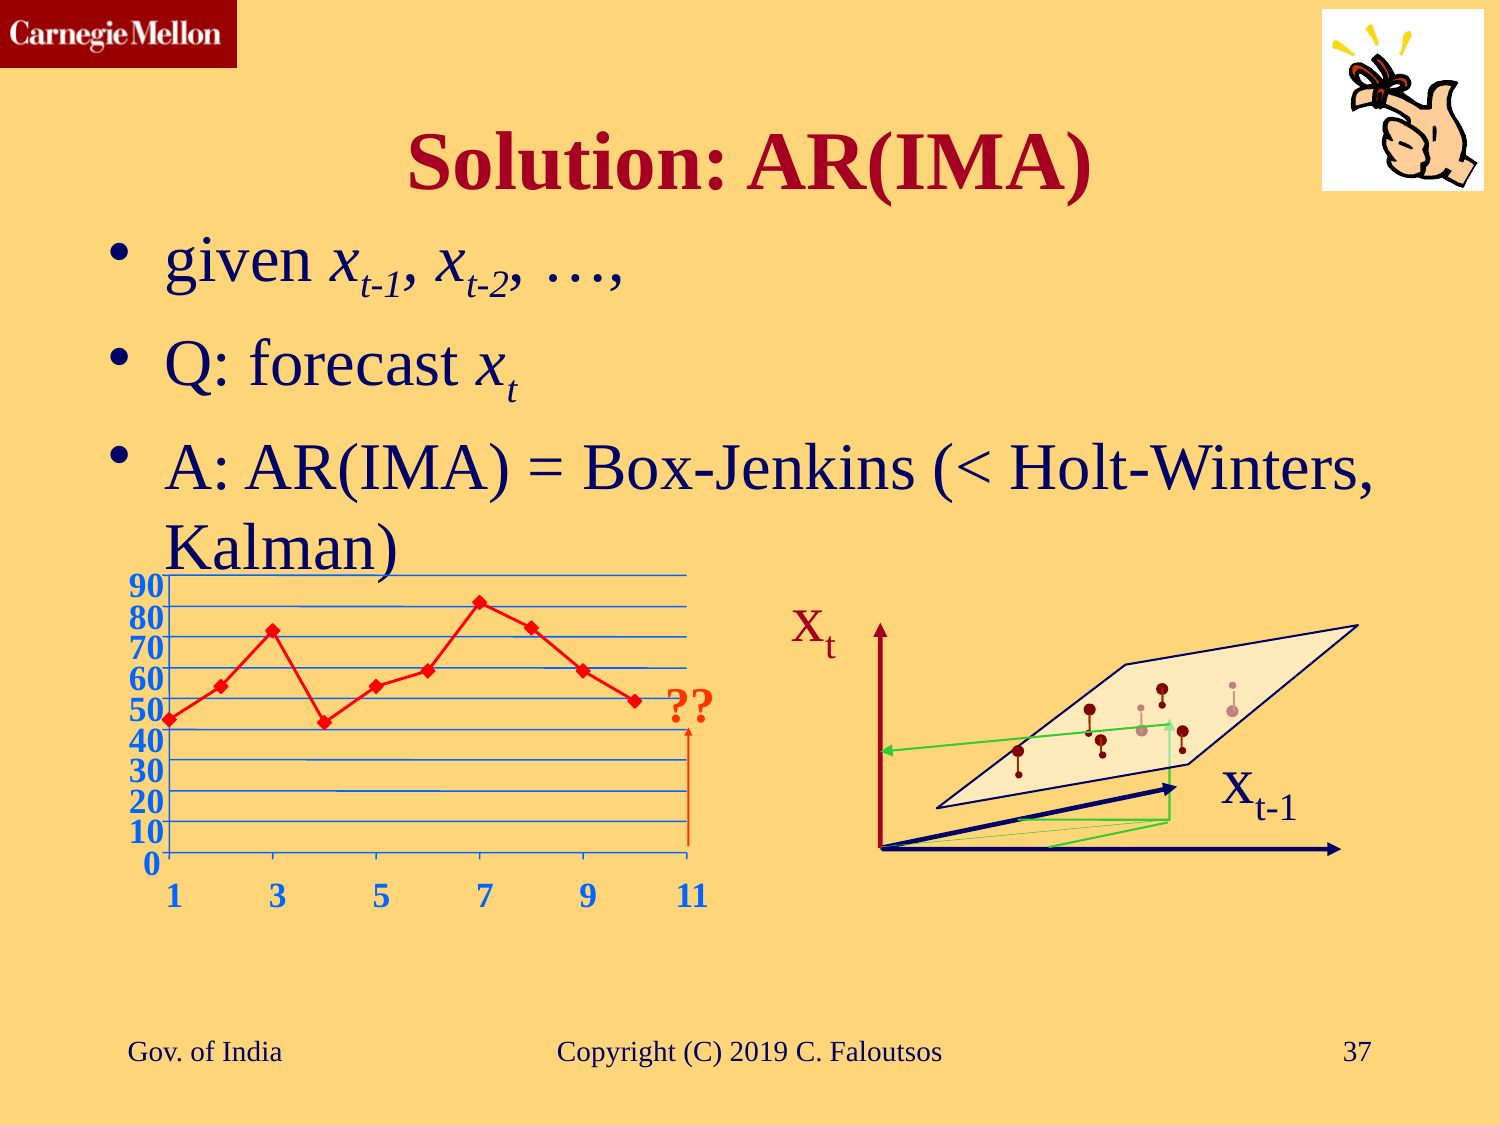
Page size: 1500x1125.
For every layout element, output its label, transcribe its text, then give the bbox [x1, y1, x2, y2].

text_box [167, 345, 210, 395]
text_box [717, 446, 739, 489]
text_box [384, 446, 438, 488]
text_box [585, 446, 623, 489]
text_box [859, 459, 867, 488]
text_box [1263, 452, 1279, 489]
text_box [1361, 483, 1370, 498]
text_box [295, 446, 334, 488]
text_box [696, 471, 712, 475]
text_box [167, 526, 207, 560]
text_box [443, 446, 485, 488]
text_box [782, 581, 1359, 850]
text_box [1313, 459, 1322, 488]
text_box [340, 445, 357, 502]
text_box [1283, 458, 1307, 489]
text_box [274, 538, 307, 560]
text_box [273, 354, 300, 385]
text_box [491, 444, 507, 501]
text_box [935, 445, 952, 502]
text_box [264, 539, 273, 560]
title Solution: AR(IMA) [112, 99, 1388, 206]
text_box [316, 354, 324, 361]
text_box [1012, 446, 1054, 488]
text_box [1151, 446, 1212, 489]
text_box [629, 458, 656, 489]
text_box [663, 459, 689, 488]
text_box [167, 446, 209, 488]
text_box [476, 355, 504, 384]
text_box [362, 446, 378, 488]
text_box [218, 354, 224, 361]
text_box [784, 458, 800, 488]
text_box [869, 458, 885, 488]
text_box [388, 354, 410, 385]
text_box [379, 524, 395, 560]
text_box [893, 458, 913, 489]
slide_number 37 [1074, 1024, 1388, 1101]
picture [1321, 8, 1485, 192]
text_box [1242, 458, 1258, 488]
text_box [345, 539, 353, 560]
picture [0, 0, 237, 68]
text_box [1093, 443, 1104, 488]
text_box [251, 345, 268, 384]
list given xt-1, xt-2, …, Q: forecast xt A: AR(IMA) = Box-Jenkins (< Holt-Winters, Kalman) [93, 206, 1445, 345]
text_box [1335, 458, 1355, 489]
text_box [842, 459, 851, 488]
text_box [215, 538, 236, 560]
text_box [1131, 471, 1147, 475]
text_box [744, 458, 768, 489]
slide_number Gov. of India [112, 1024, 426, 1101]
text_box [77, 562, 718, 905]
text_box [1214, 459, 1223, 488]
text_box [328, 354, 352, 385]
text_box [959, 452, 989, 482]
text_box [806, 443, 834, 488]
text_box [1323, 458, 1331, 465]
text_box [774, 459, 782, 488]
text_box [316, 538, 337, 560]
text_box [218, 458, 224, 465]
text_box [355, 538, 370, 560]
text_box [247, 446, 289, 488]
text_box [1110, 452, 1126, 489]
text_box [306, 355, 315, 384]
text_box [1232, 459, 1240, 488]
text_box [358, 354, 382, 385]
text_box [244, 523, 253, 560]
footer Copyright (C) 2019 C. Faloutsos [512, 1024, 988, 1101]
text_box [1060, 458, 1087, 489]
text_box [441, 348, 457, 385]
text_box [417, 354, 437, 385]
